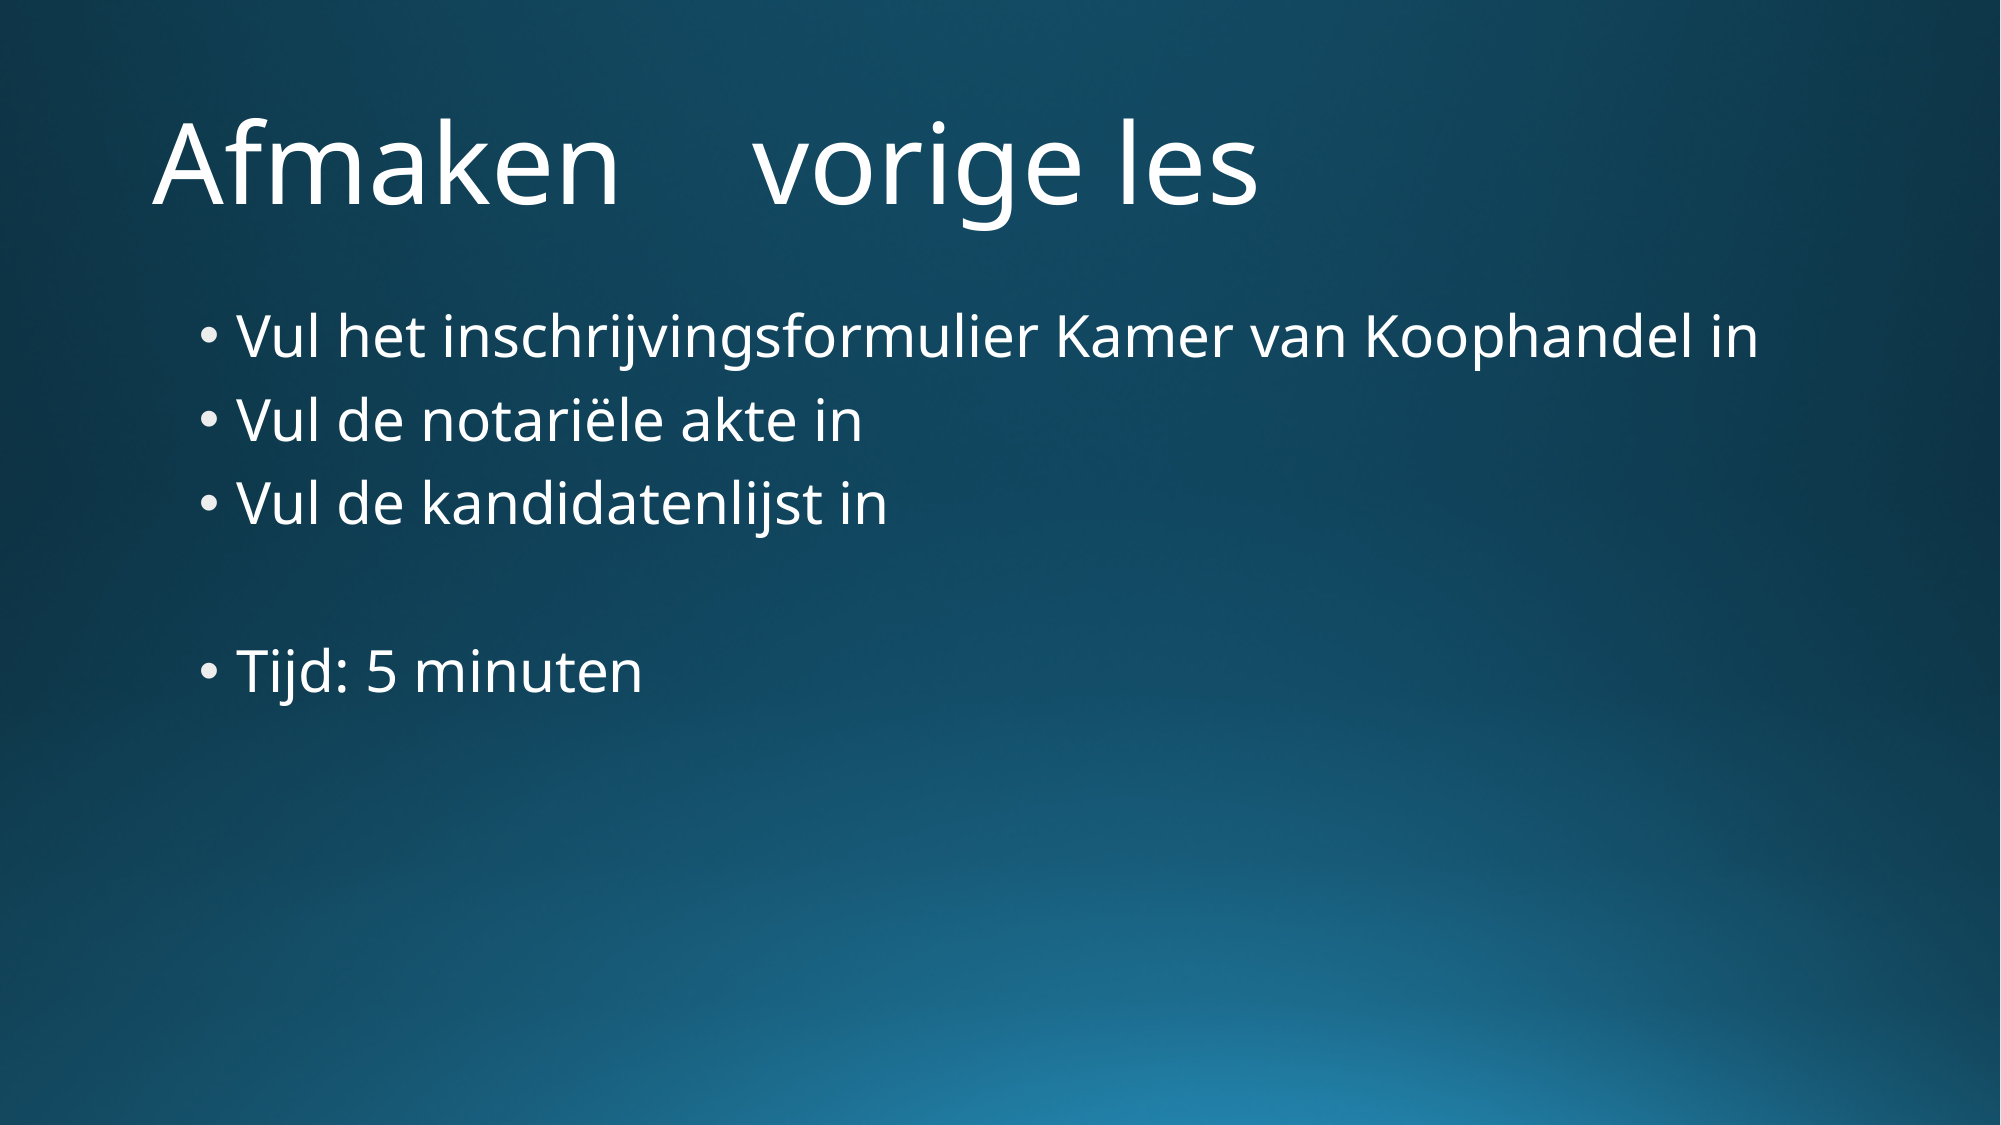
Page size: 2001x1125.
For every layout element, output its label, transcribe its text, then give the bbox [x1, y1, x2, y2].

title Afmaken vorige les [137, 59, 1863, 278]
list Vul het inschrijvingsformulier Kamer van Koophandel in Vul de notariële akte in Vul de kandidatenlijst in Tijd: 5 minuten [183, 299, 1863, 1014]
picture [0, 0, 2001, 1125]
